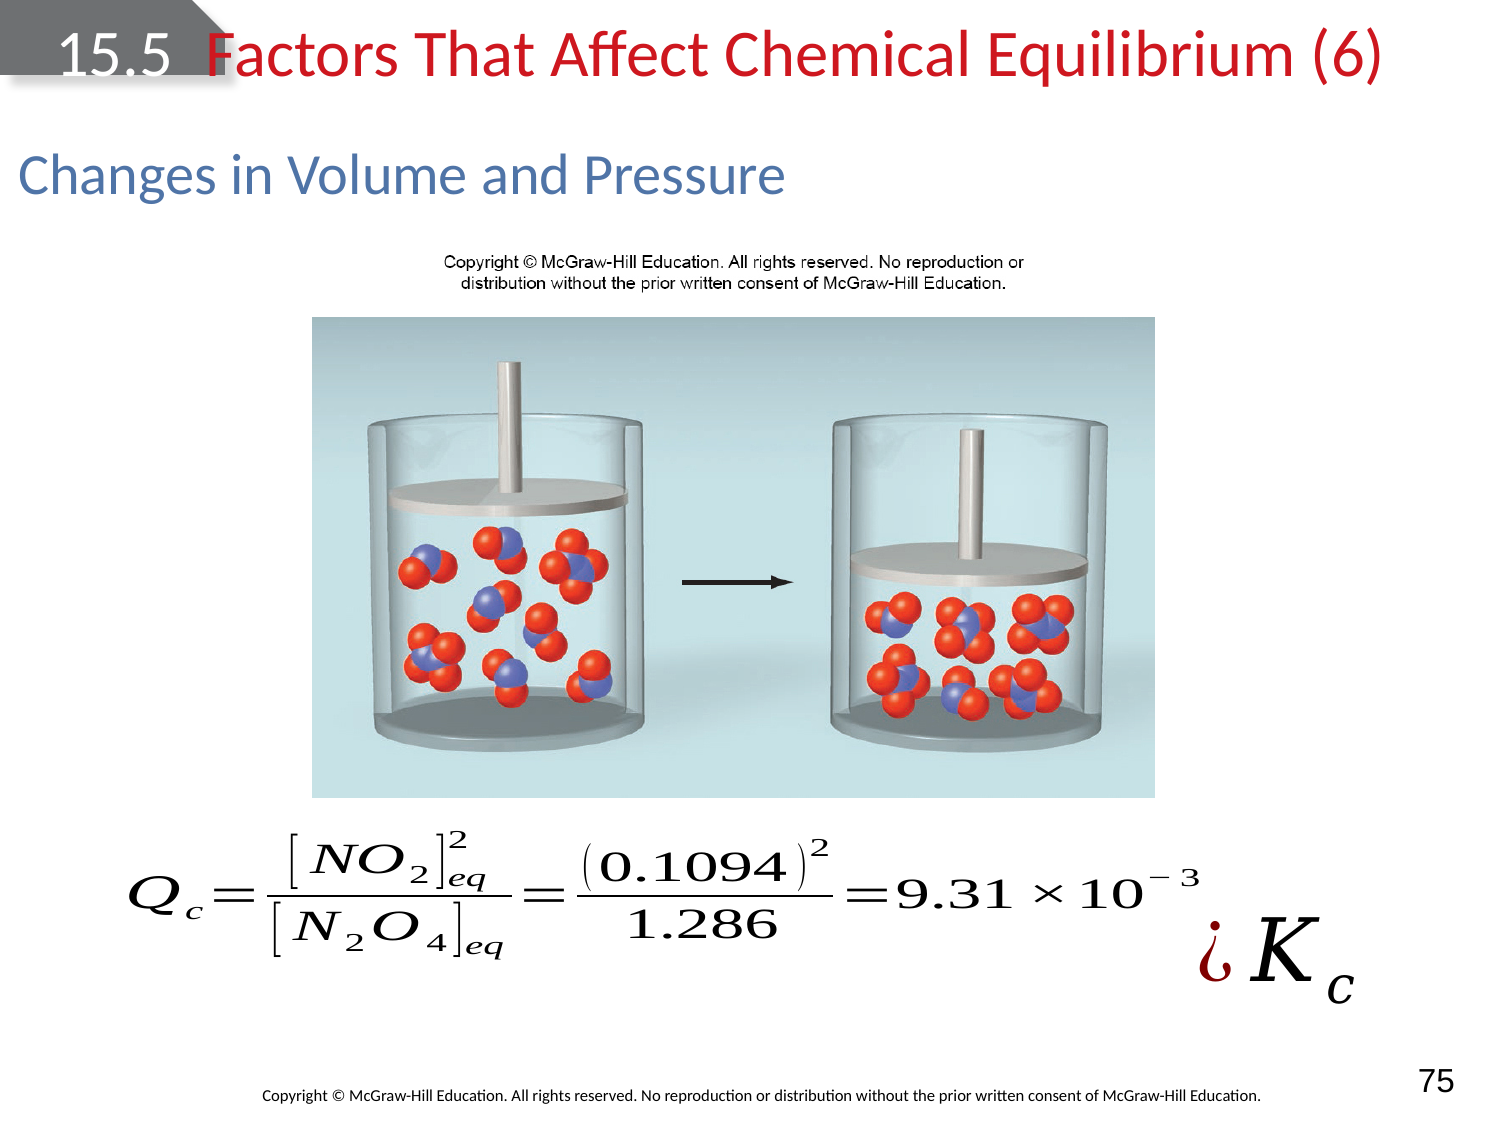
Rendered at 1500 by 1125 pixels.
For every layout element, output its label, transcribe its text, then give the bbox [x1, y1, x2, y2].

list Changes in Volume and Pressure [3, 129, 1500, 229]
title 15.5 Factors That Affect Chemical Equilibrium (6) [3, 2, 1488, 100]
picture [312, 255, 1155, 799]
